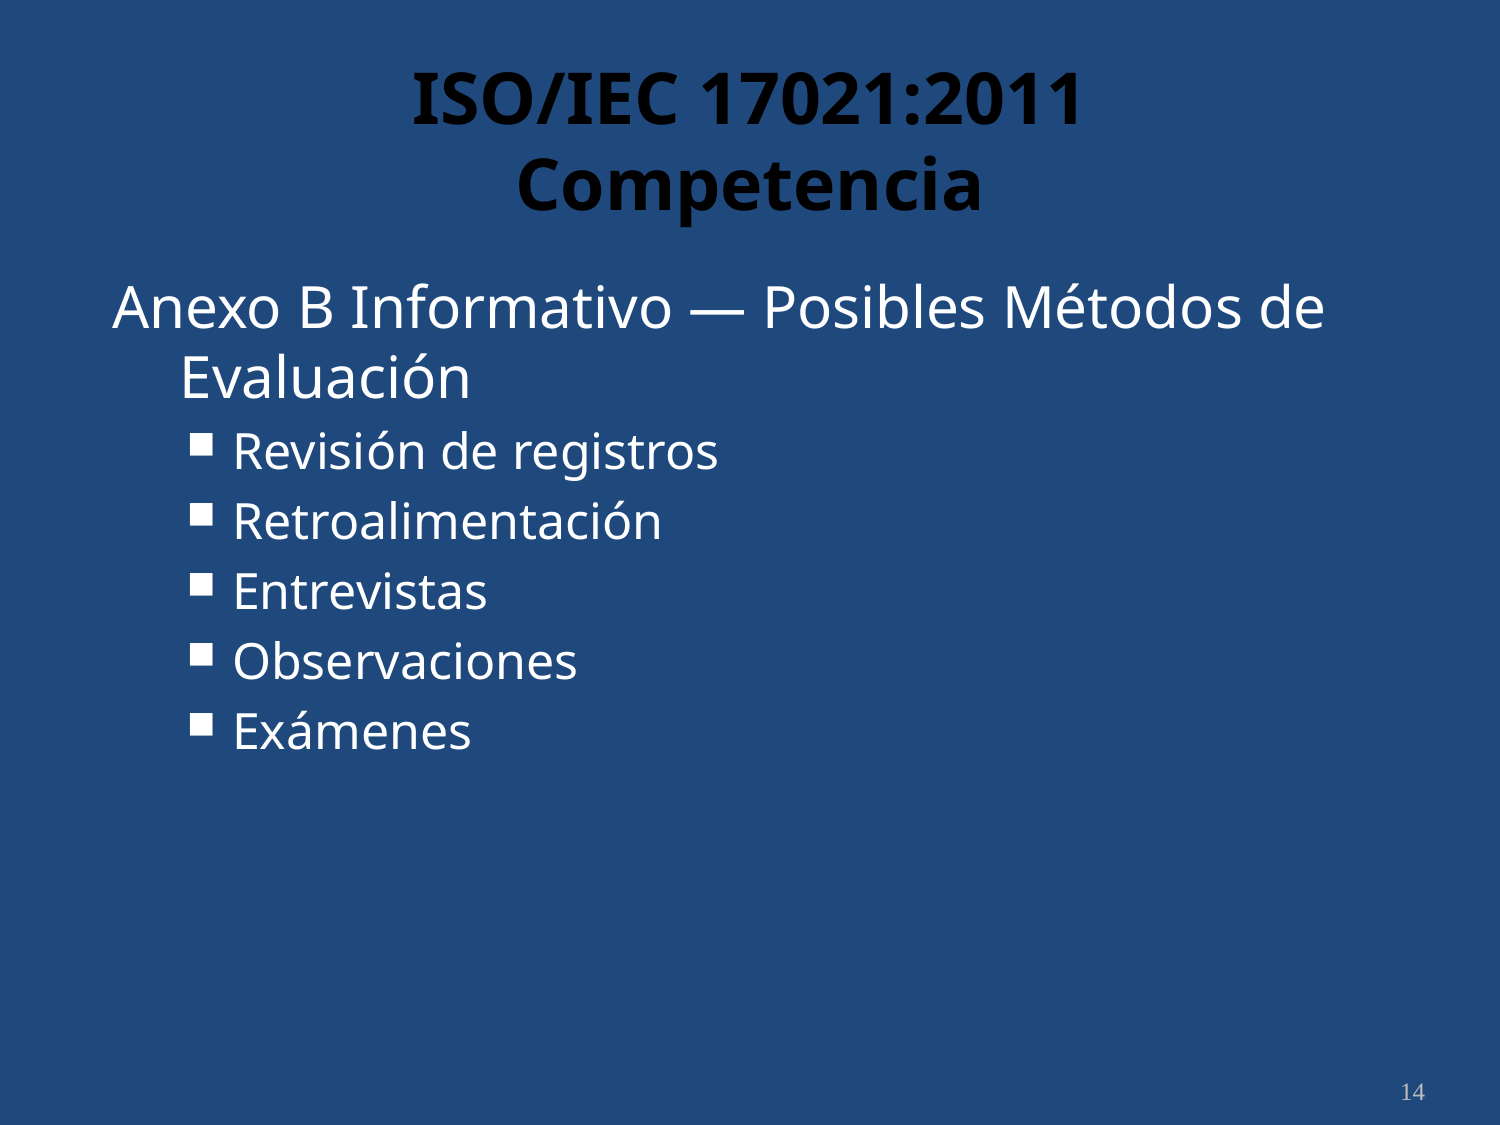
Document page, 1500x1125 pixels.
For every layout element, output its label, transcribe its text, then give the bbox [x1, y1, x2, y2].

list Anexo B Informativo — Posibles Métodos de Evaluación Revisión de registros Retroalimentación Entrevistas Observaciones Exámenes [75, 262, 1425, 1035]
title ISO/IEC 17021:2011 Competencia [75, 45, 1425, 233]
slide_number 14 [1299, 1052, 1425, 1113]
